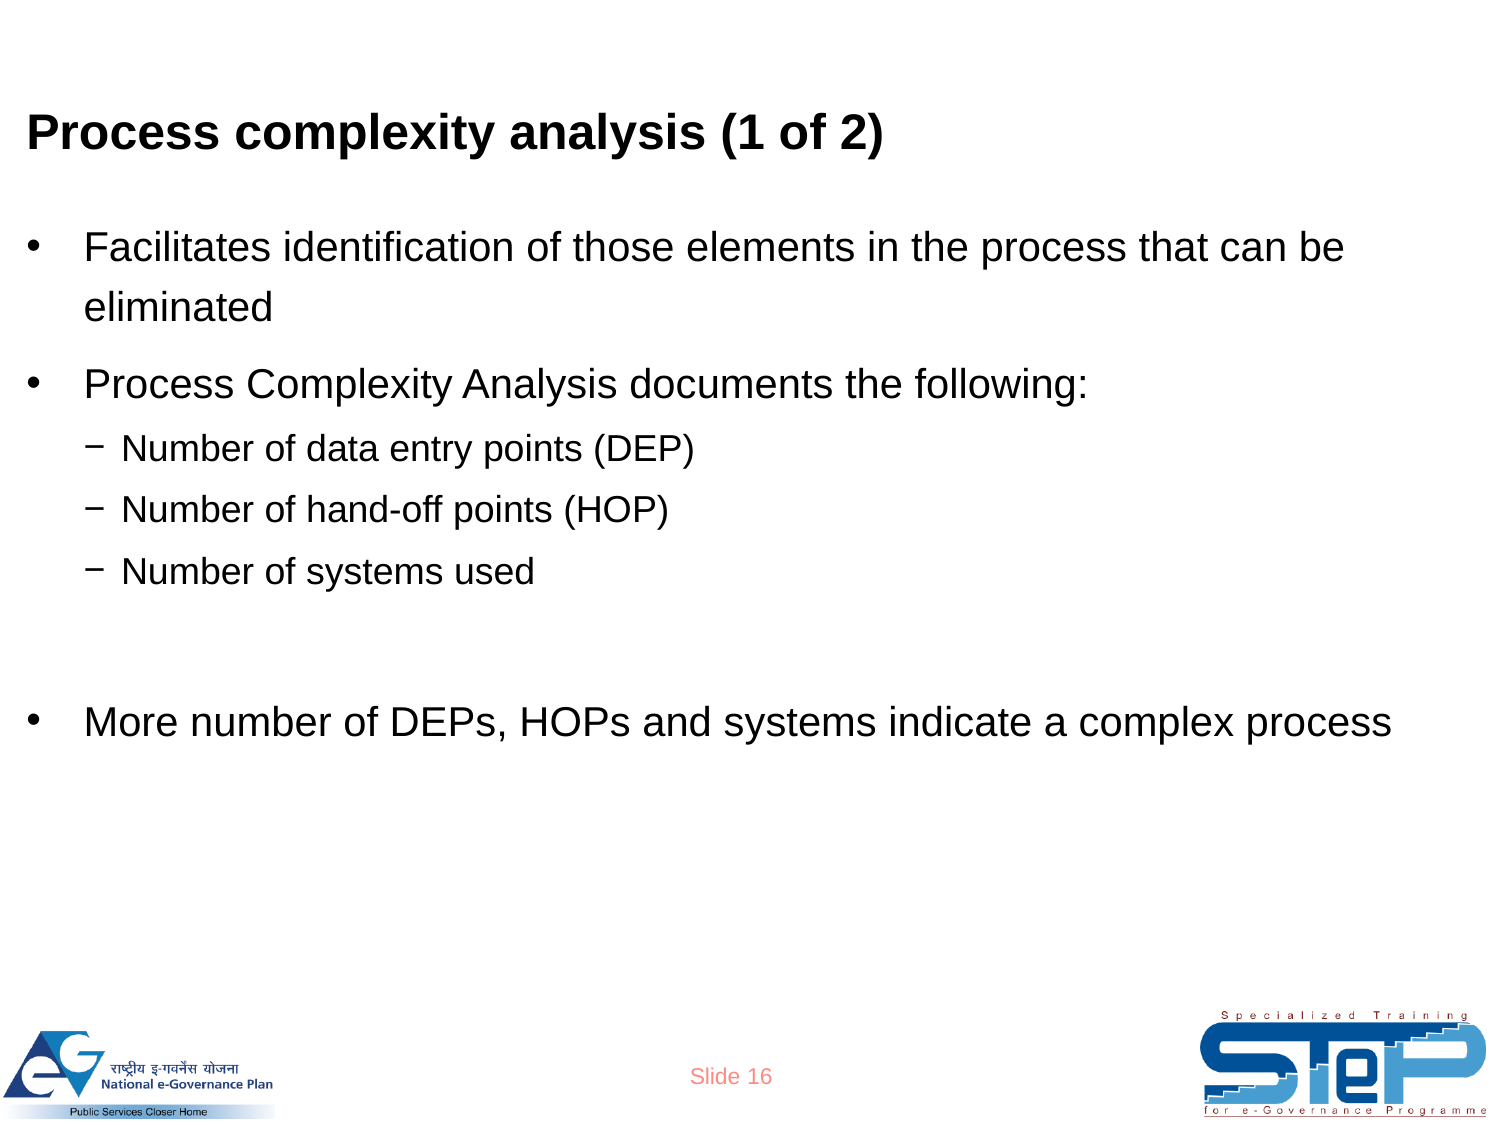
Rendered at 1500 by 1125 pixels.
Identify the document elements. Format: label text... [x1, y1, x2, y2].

picture [1200, 1011, 1486, 1117]
list Facilitates identification of those elements in the process that can be eliminated Process Complexity Analysis documents the following: Number of data entry points (DEP) Number of hand-off points (HOP) Number of systems used More number of DEPs, HOPs and systems indicate a complex process [26, 209, 1474, 1088]
title Process complexity analysis (1 of 2) [26, 99, 1472, 209]
picture [2, 1031, 275, 1119]
